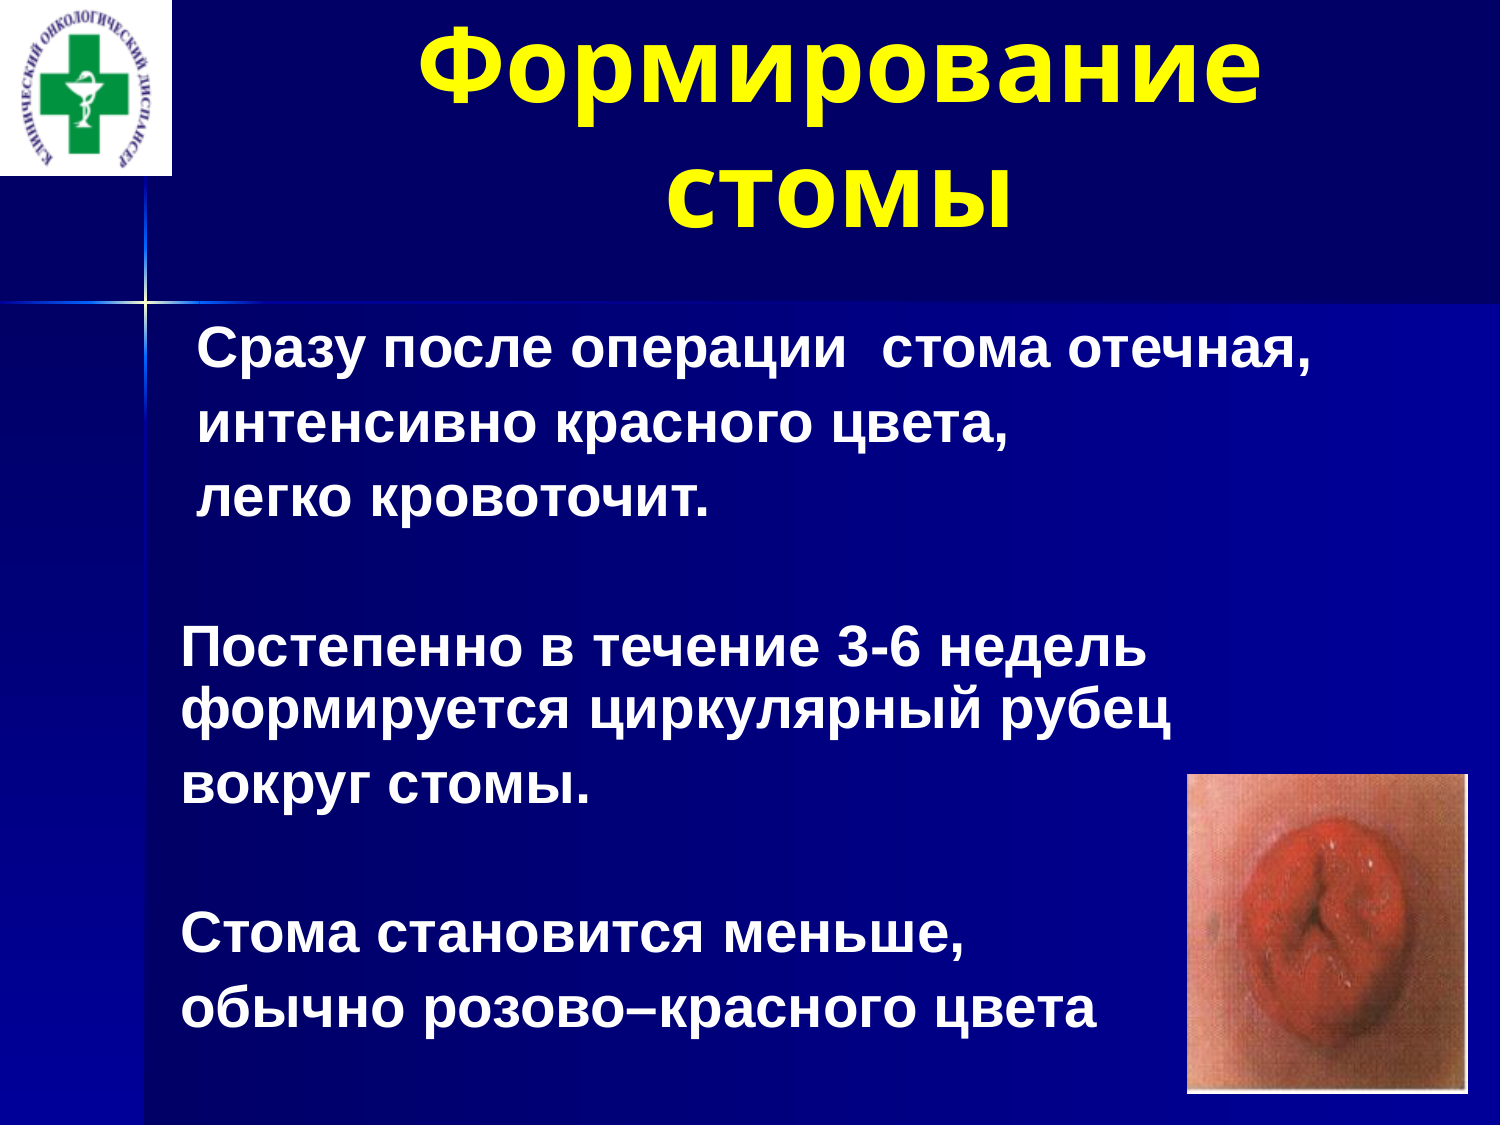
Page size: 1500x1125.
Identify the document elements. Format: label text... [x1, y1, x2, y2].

list Сразу после операции стома отечная, интенсивно красного цвета, легко кровоточит. Постепенно в течение 3-6 недель формируется циркулярный рубец вокруг стомы. Стома становится меньше, обычно розово–красного цвета [164, 309, 1500, 1024]
title Формирование стомы [221, 39, 1460, 209]
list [1186, 774, 1468, 1095]
picture [0, 0, 172, 177]
